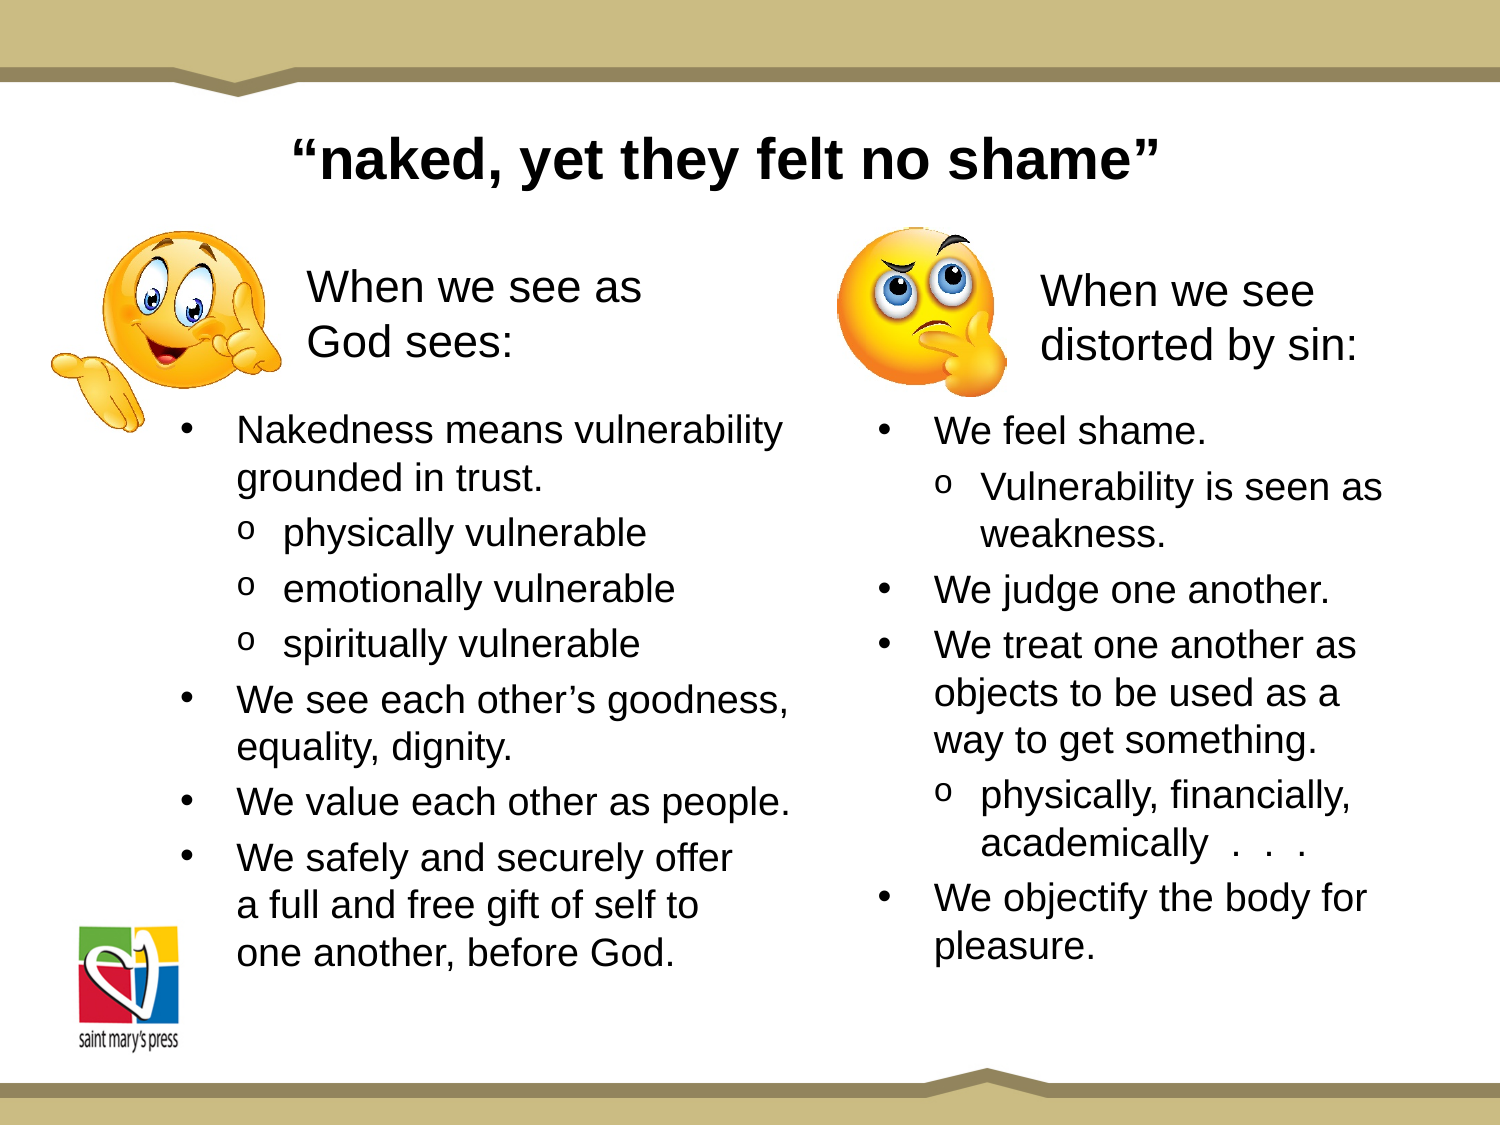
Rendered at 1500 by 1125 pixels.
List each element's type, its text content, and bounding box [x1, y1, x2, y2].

title “naked, yet they felt no shame” [275, 112, 1310, 200]
text_box When we see distorted by sin: [1025, 253, 1475, 379]
text_box We feel shame. Vulnerability is seen as weakness. We judge one another. We treat one another as objects to be used as a way to get something. physically, financially, academically . . . We objectify the body for pleasure. [862, 397, 1425, 962]
text_box Nakedness means vulnerability grounded in trust. physically vulnerable emotionally vulnerable spiritually vulnerable We see each other’s goodness, equality, dignity. We value each other as people. We safely and securely offer a full and free gift of self to one another, before God. [165, 396, 819, 962]
picture [0, 0, 1500, 1125]
list When we see as God sees: [307, 249, 670, 375]
